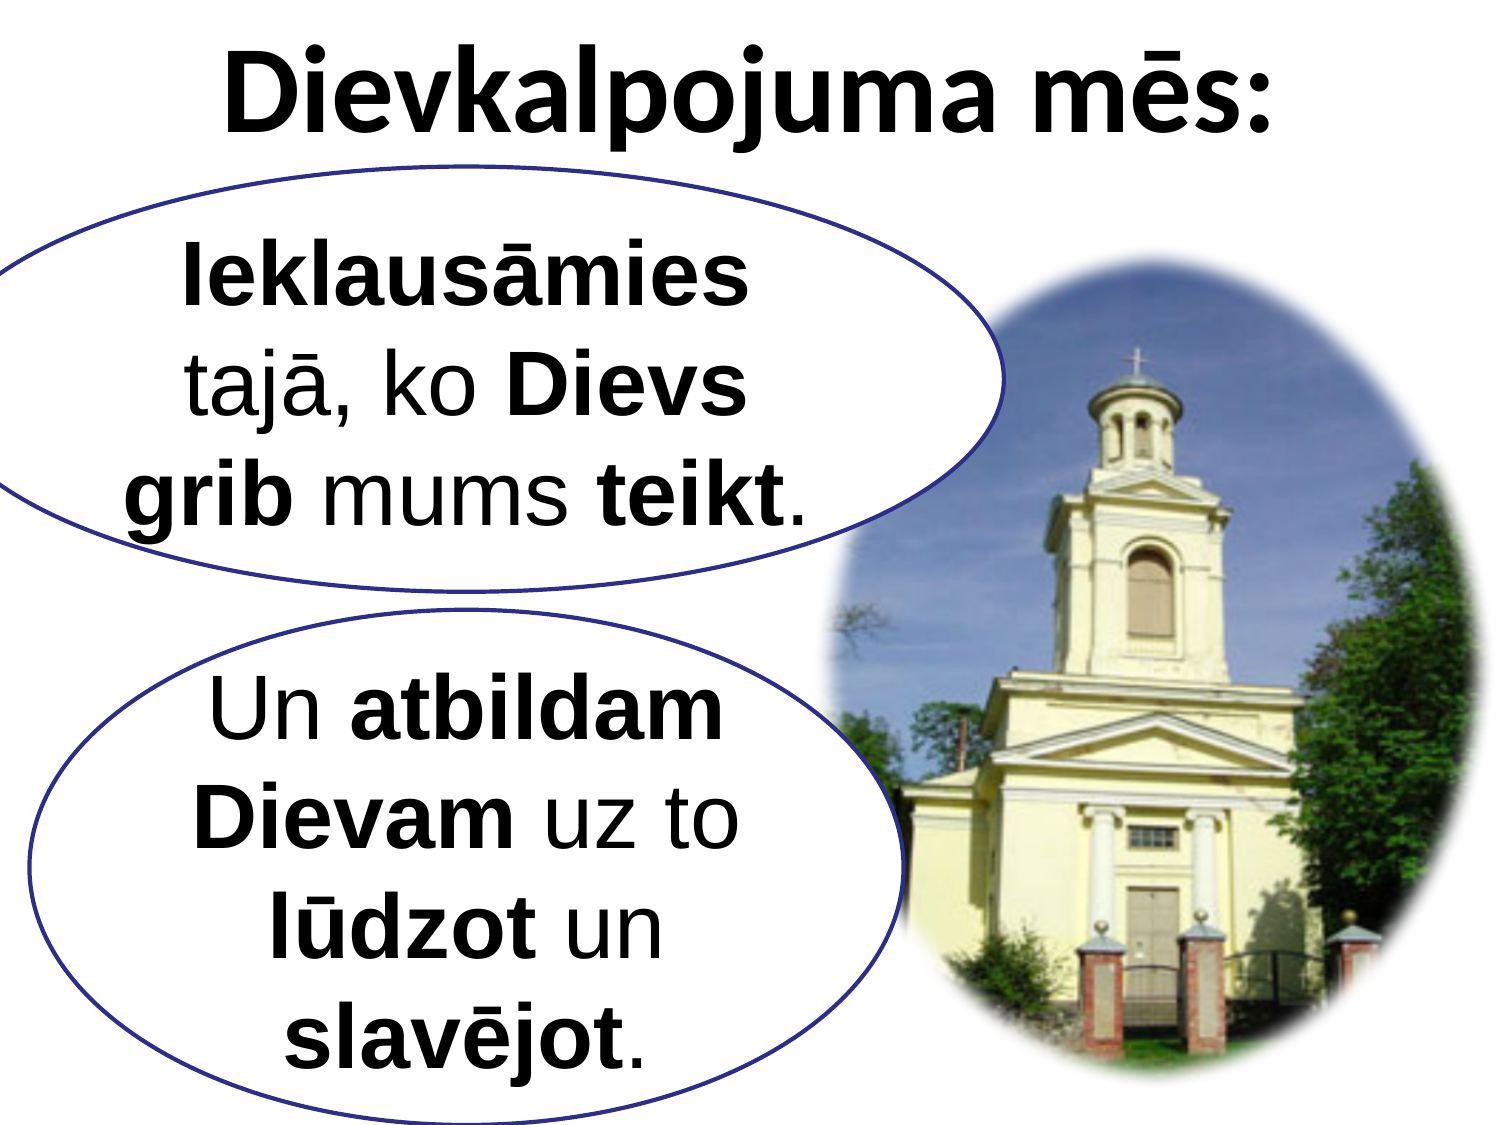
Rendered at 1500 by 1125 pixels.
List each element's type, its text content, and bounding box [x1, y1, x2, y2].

picture [813, 243, 1495, 1090]
text_box Un atbildam Dievam uz to lūdzot un slavējot. [27, 607, 808, 1125]
text_box Ieklausāmies tajā, ko Dievs grib mums teikt. [0, 164, 880, 594]
text_box Dievkalpojuma mēs: [0, 0, 1500, 165]
